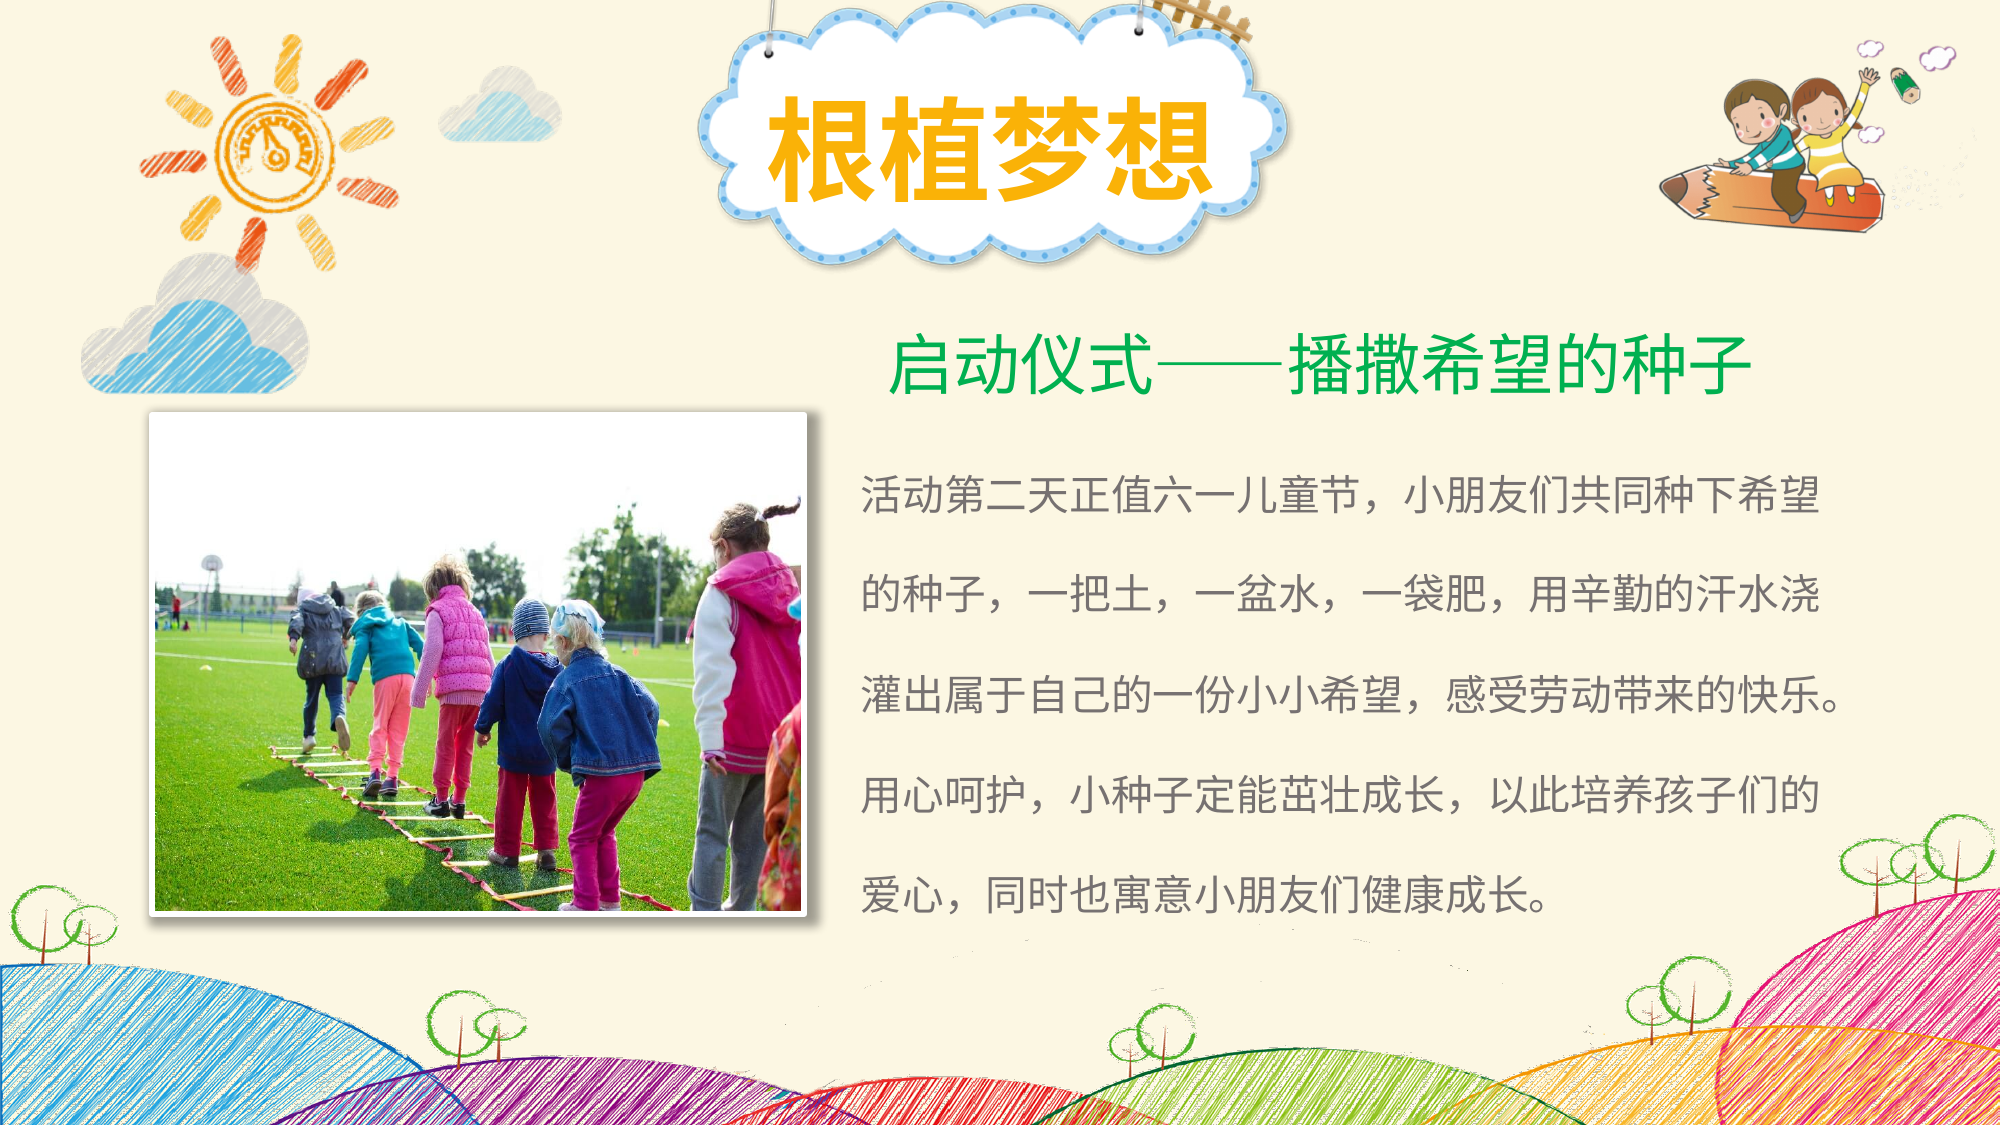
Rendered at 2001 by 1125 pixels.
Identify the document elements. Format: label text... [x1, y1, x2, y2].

picture [155, 418, 802, 911]
text_box 启动仪式——播撒希望的种子 [872, 275, 1770, 411]
text_box 活动第二天正值六一儿童节，小朋友们共同种下希望的种子，一把土，一盆水，一袋肥，用辛勤的汗水浇灌出属于自己的一份小小希望，感受劳动带来的快乐。 用心呵护，小种子定能茁壮成长，以此培养孩子们的爱心，同时也寓意小朋友们健康成长。 [845, 410, 1845, 926]
picture [684, 0, 1308, 278]
text_box 根植梦想 [751, 3, 1321, 225]
picture [81, 34, 563, 395]
picture [1602, 0, 2001, 275]
picture [0, 813, 2000, 1125]
